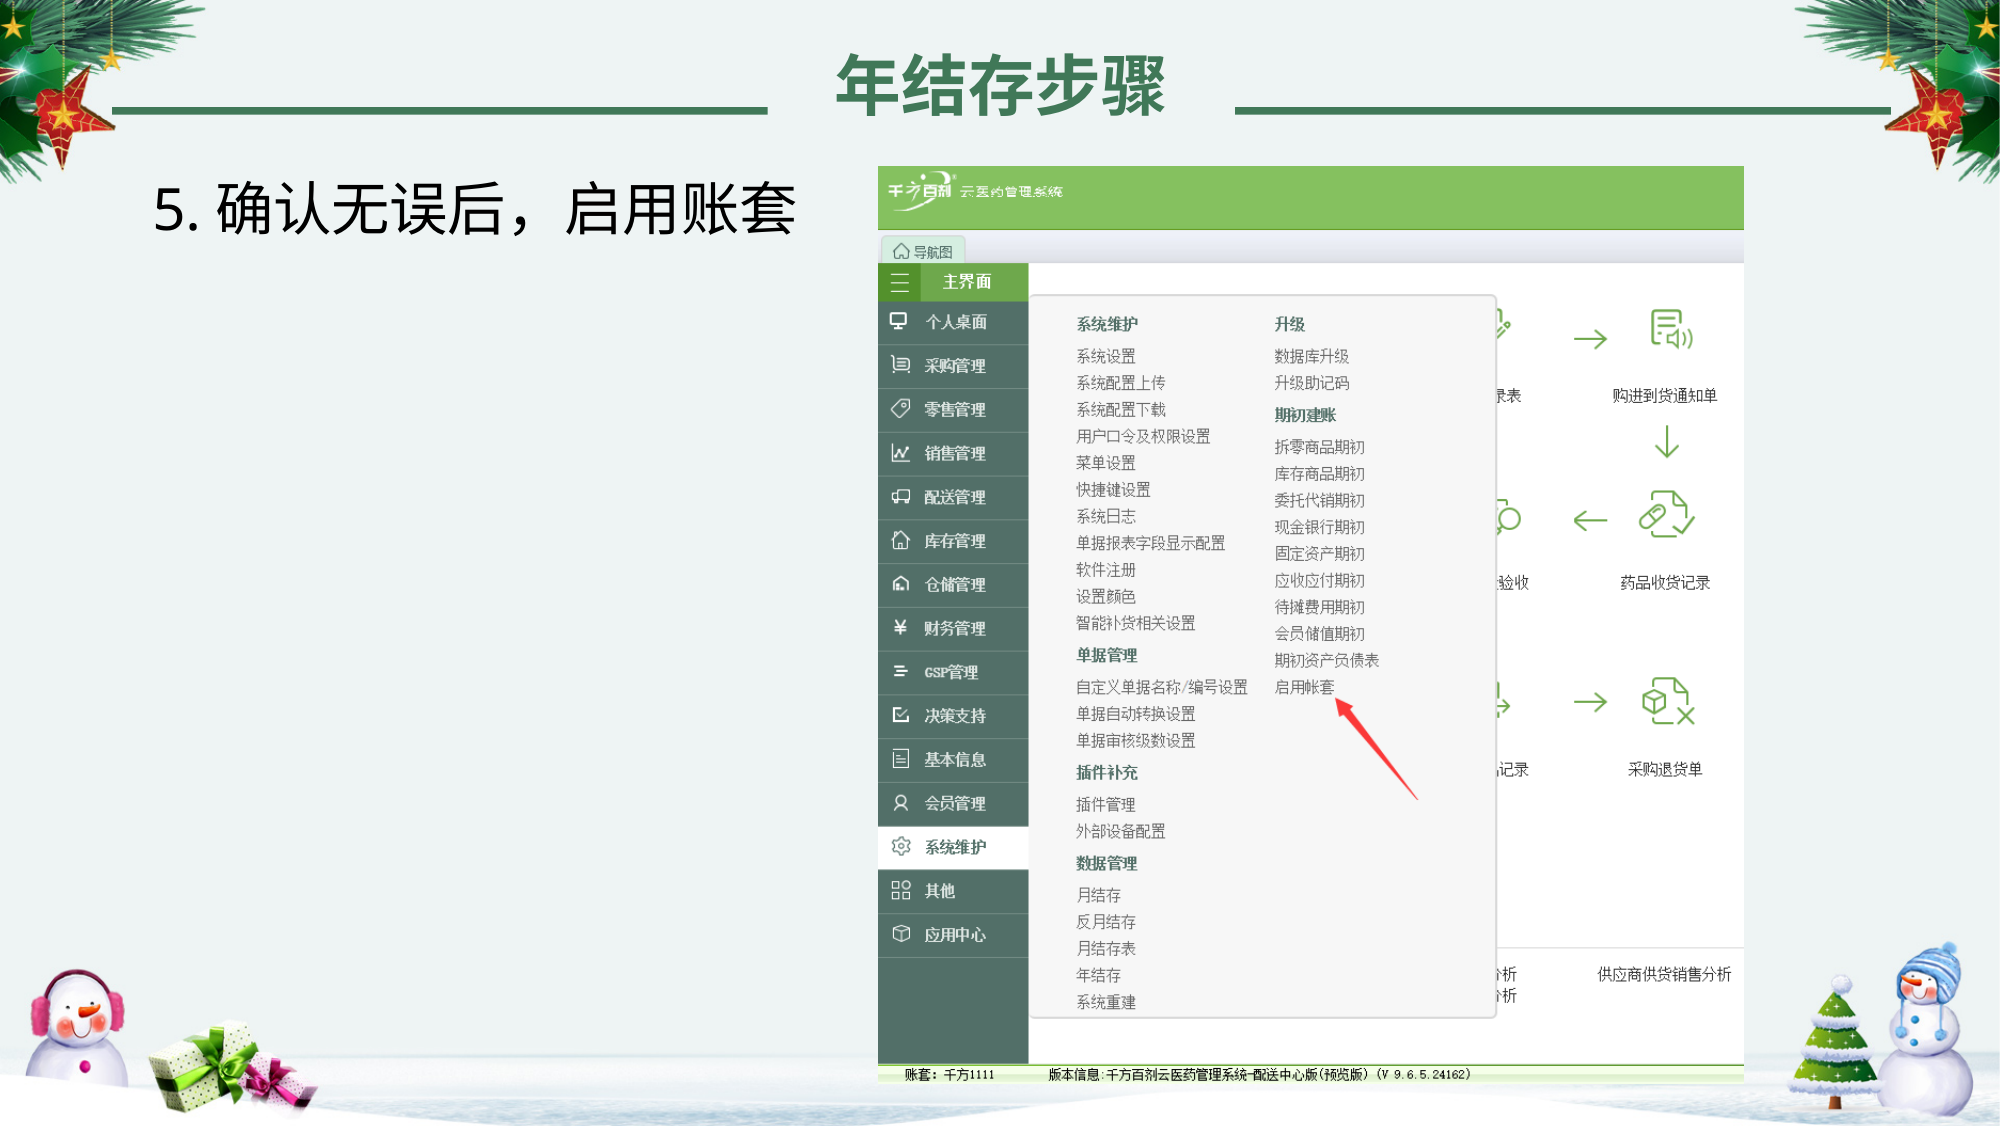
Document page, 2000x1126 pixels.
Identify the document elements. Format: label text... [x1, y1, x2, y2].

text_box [112, 43, 1891, 124]
list 5.确认无误后，启用账套 [137, 172, 878, 1014]
picture [0, 0, 2000, 1126]
